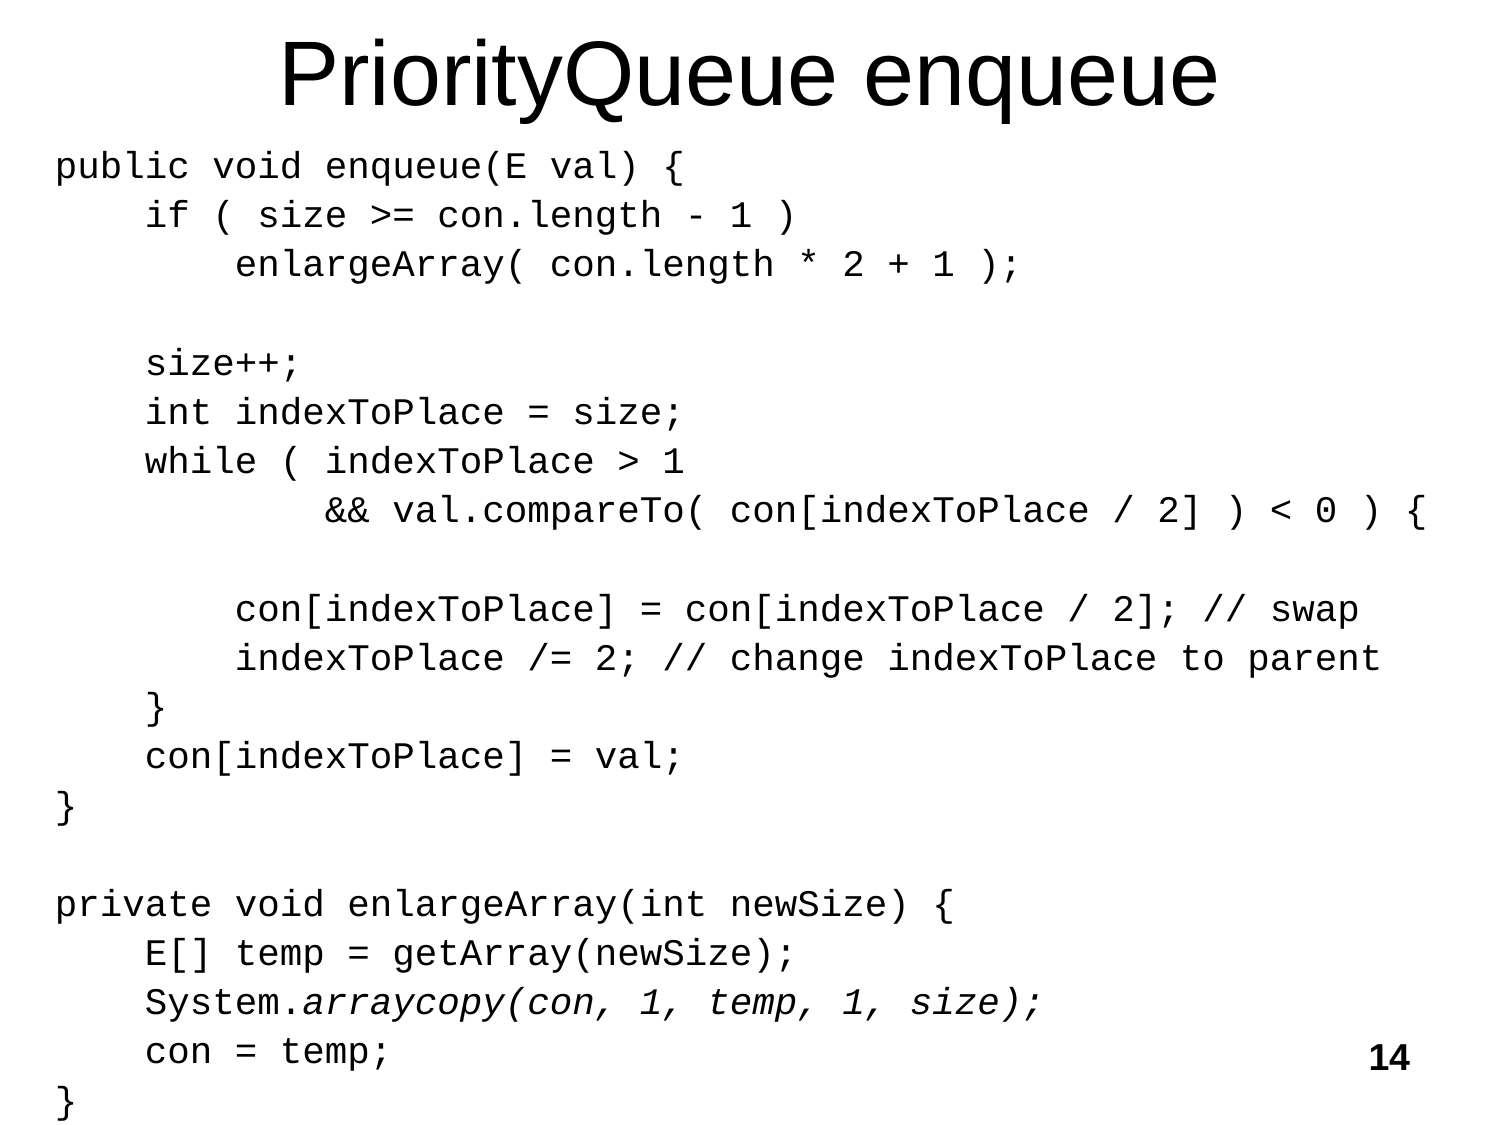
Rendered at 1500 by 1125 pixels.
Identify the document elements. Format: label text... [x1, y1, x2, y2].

title PriorityQueue enqueue [112, 0, 1388, 133]
text_box public void enqueue(E val) { if ( size >= con.length - 1 ) enlargeArray( con.length * 2 + 1 ); size++; int indexToPlace = size; while ( indexToPlace > 1 && val.compareTo( con[indexToPlace / 2] ) < 0 ) { con[indexToPlace] = con[indexToPlace / 2]; // swap indexToPlace /= 2; // change indexToPlace to parent } con[indexToPlace] = val; } private void enlargeArray(int newSize) { E[] temp = getArray(newSize); System.arraycopy(con, 1, temp, 1, size); con = temp; } [40, 133, 1443, 1125]
